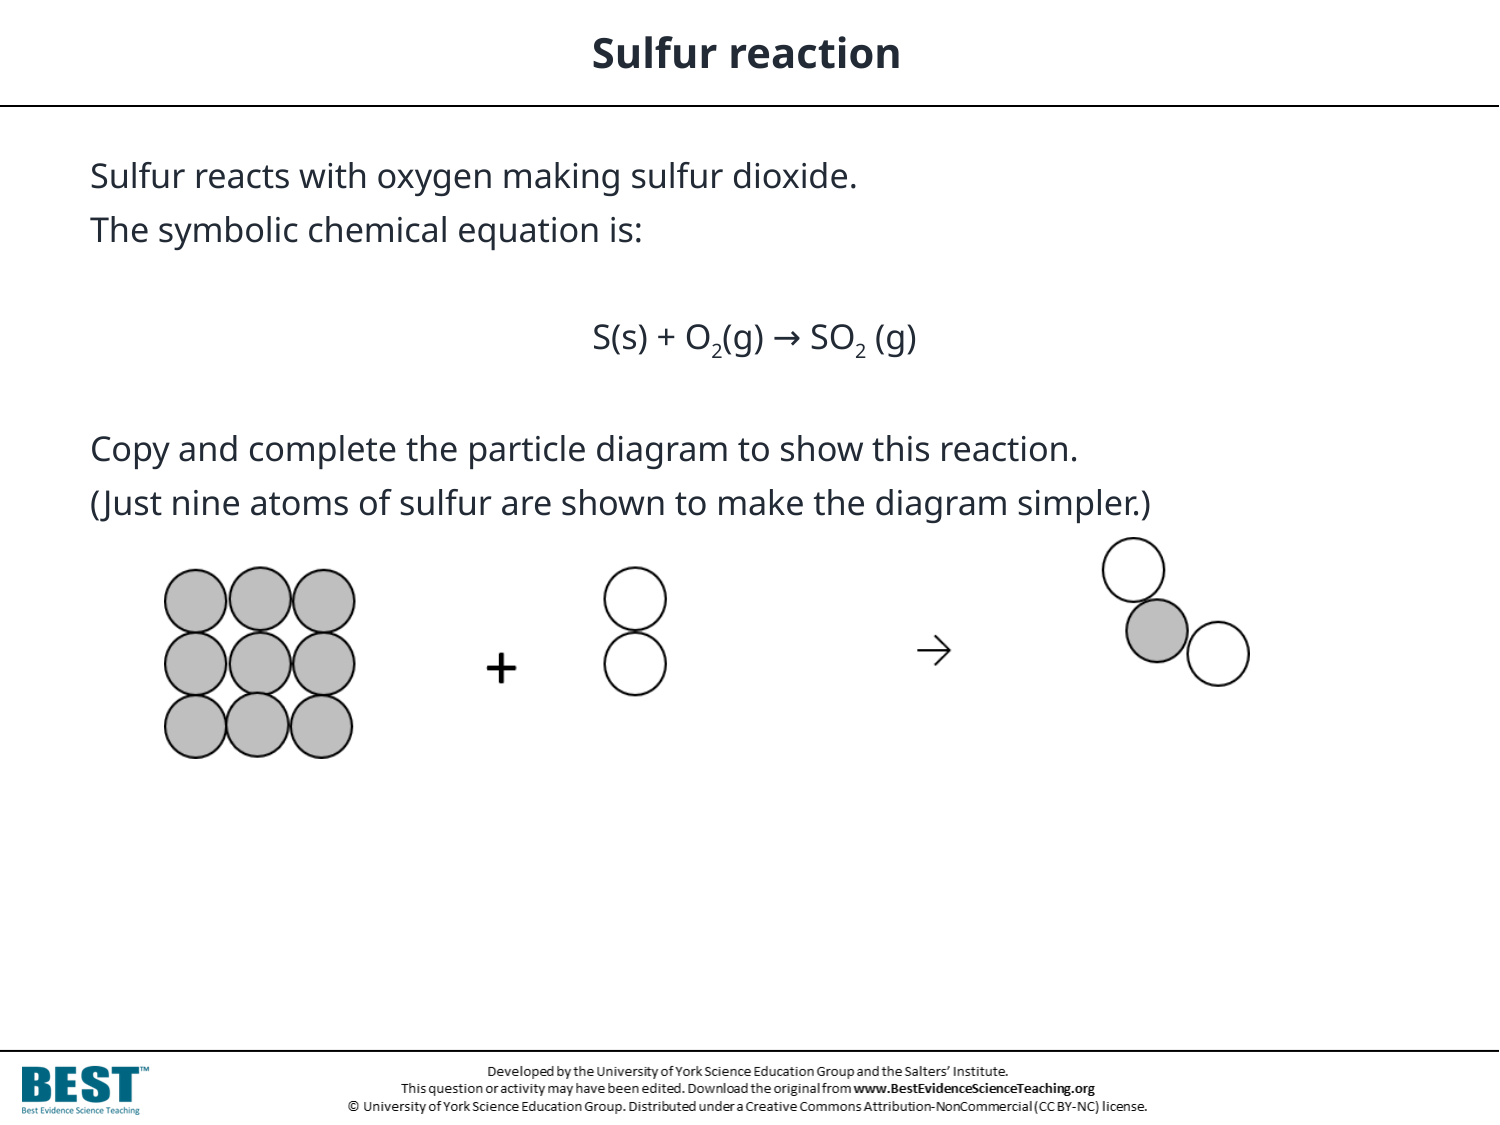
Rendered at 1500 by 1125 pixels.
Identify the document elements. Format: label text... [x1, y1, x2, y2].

text_box Sulfur reaction [23, 4, 1471, 99]
picture [0, 105, 1500, 1125]
